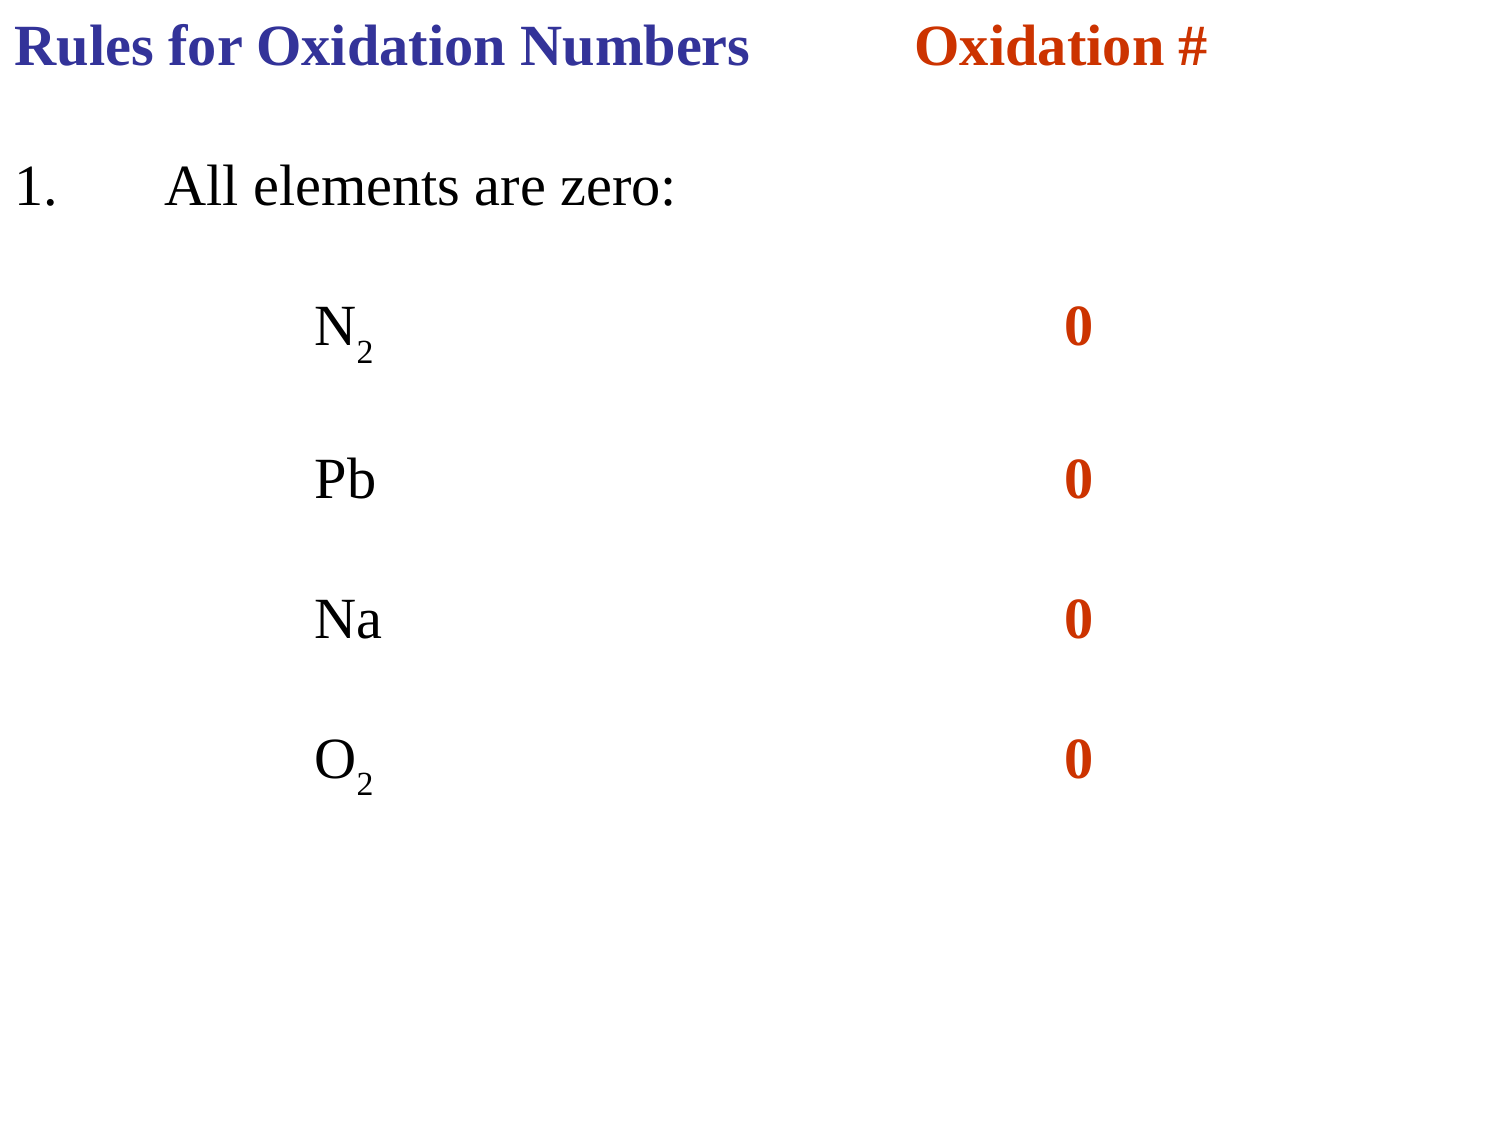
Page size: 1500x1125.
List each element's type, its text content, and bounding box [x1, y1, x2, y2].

text_box Rules for Oxidation Numbers Oxidation # 1. All elements are zero: N2 0 Pb 0 Na 0 O2 0 [0, 0, 1500, 810]
